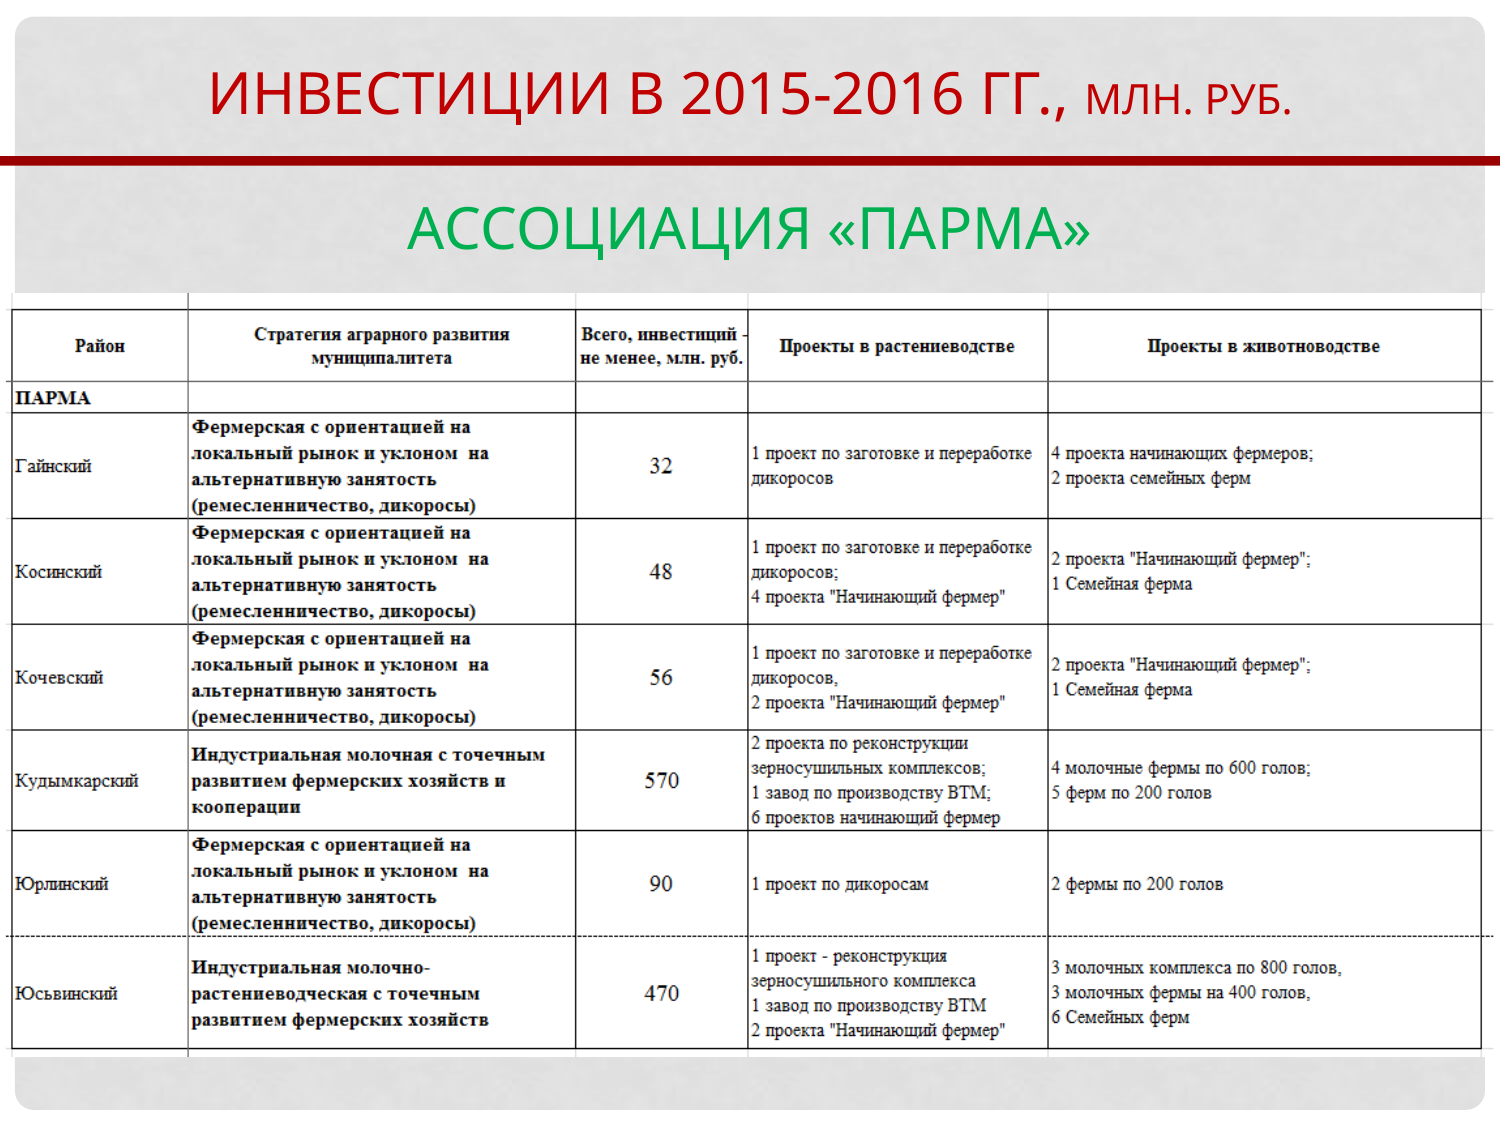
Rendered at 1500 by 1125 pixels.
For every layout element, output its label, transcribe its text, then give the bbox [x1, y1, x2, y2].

picture [5, 293, 1494, 1057]
text_box Инвестиции в 2015-2016 гг., млн. руб. [29, 48, 1471, 158]
text_box АССОЦИАЦИЯ «ПАРМА» [29, 184, 1471, 293]
